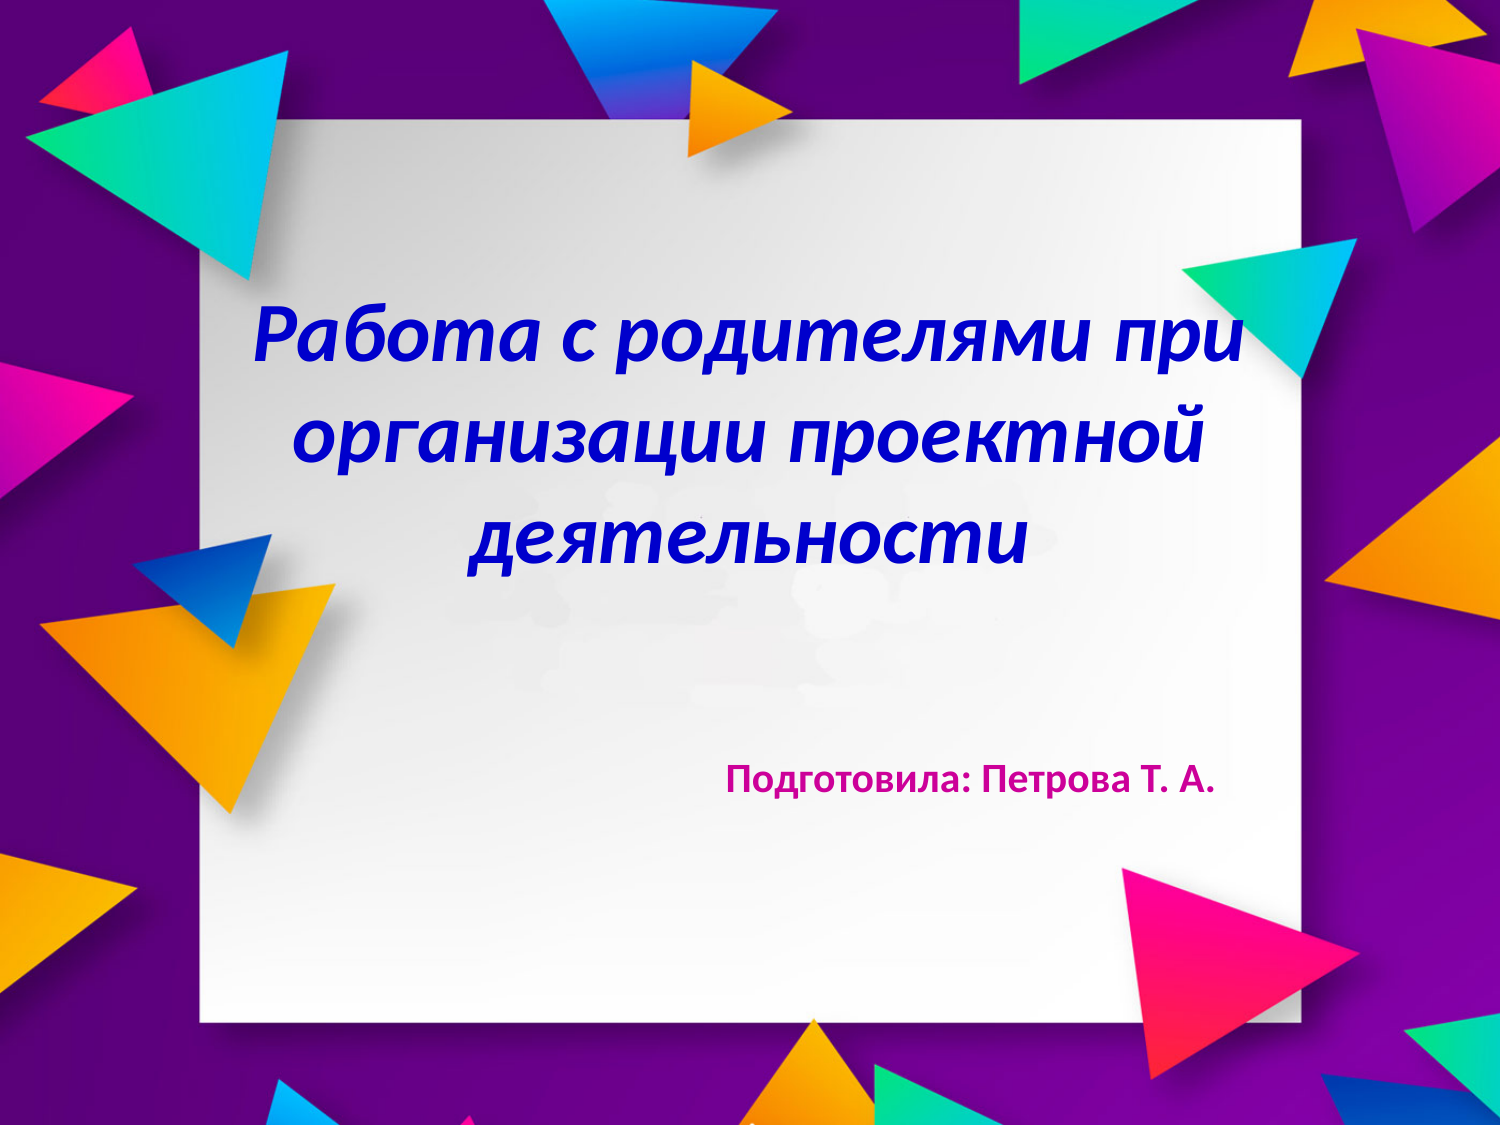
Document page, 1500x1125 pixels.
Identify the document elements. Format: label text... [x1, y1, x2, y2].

picture [0, 0, 1500, 1125]
title Работа с родителями при организации проектной деятельности [194, 267, 1306, 591]
subtitle Подготовила: Петрова Т. А. [225, 637, 1275, 925]
